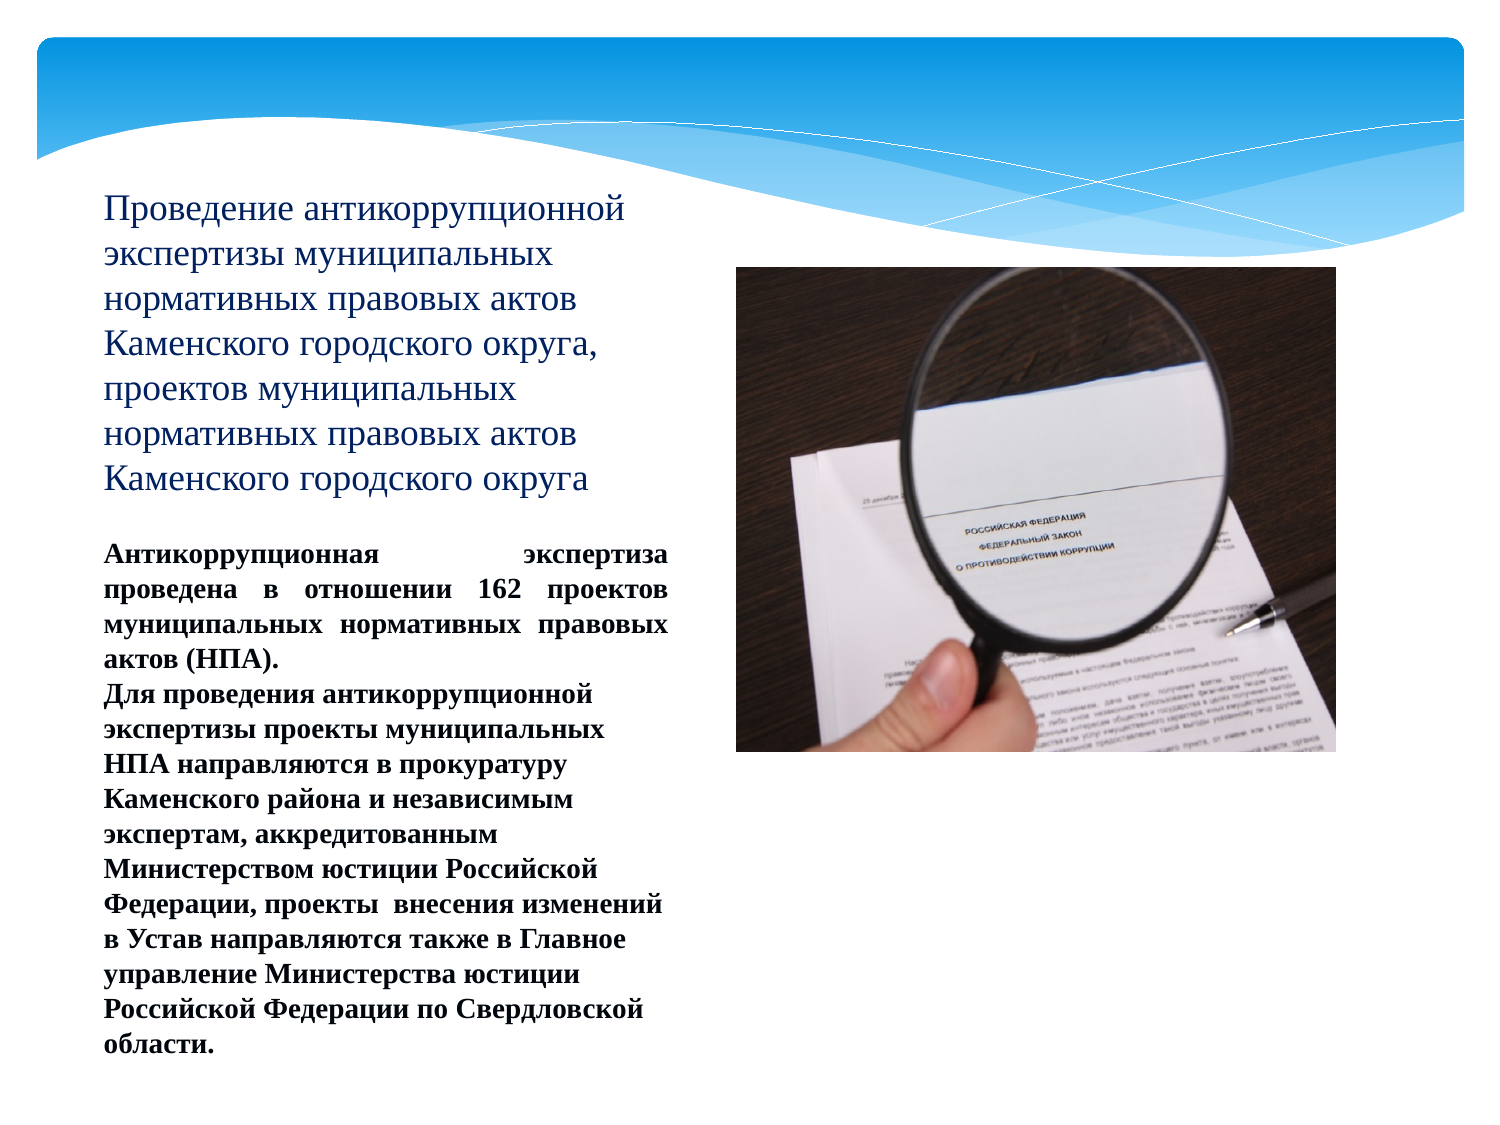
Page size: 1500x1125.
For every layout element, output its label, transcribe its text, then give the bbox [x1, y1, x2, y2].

list Антикоррупционная экспертиза проведена в отношении 162 проектов муниципальных нормативных правовых актов (НПА). Для проведения антикоррупционной экспертизы проекты муниципальных НПА направляются в прокуратуру Каменского района и независимым экспертам, аккредитованным Министерством юстиции Российской Федерации, проекты внесения изменений в Устав направляются также в Главное управление Министерства юстиции Российской Федерации по Свердловской области. [88, 527, 684, 1083]
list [736, 266, 1337, 753]
title Проведение антикоррупционной экспертизы муниципальных нормативных правовых актов Каменского городского округа, проектов муниципальных нормативных правовых актов Каменского городского округа [88, 66, 684, 506]
